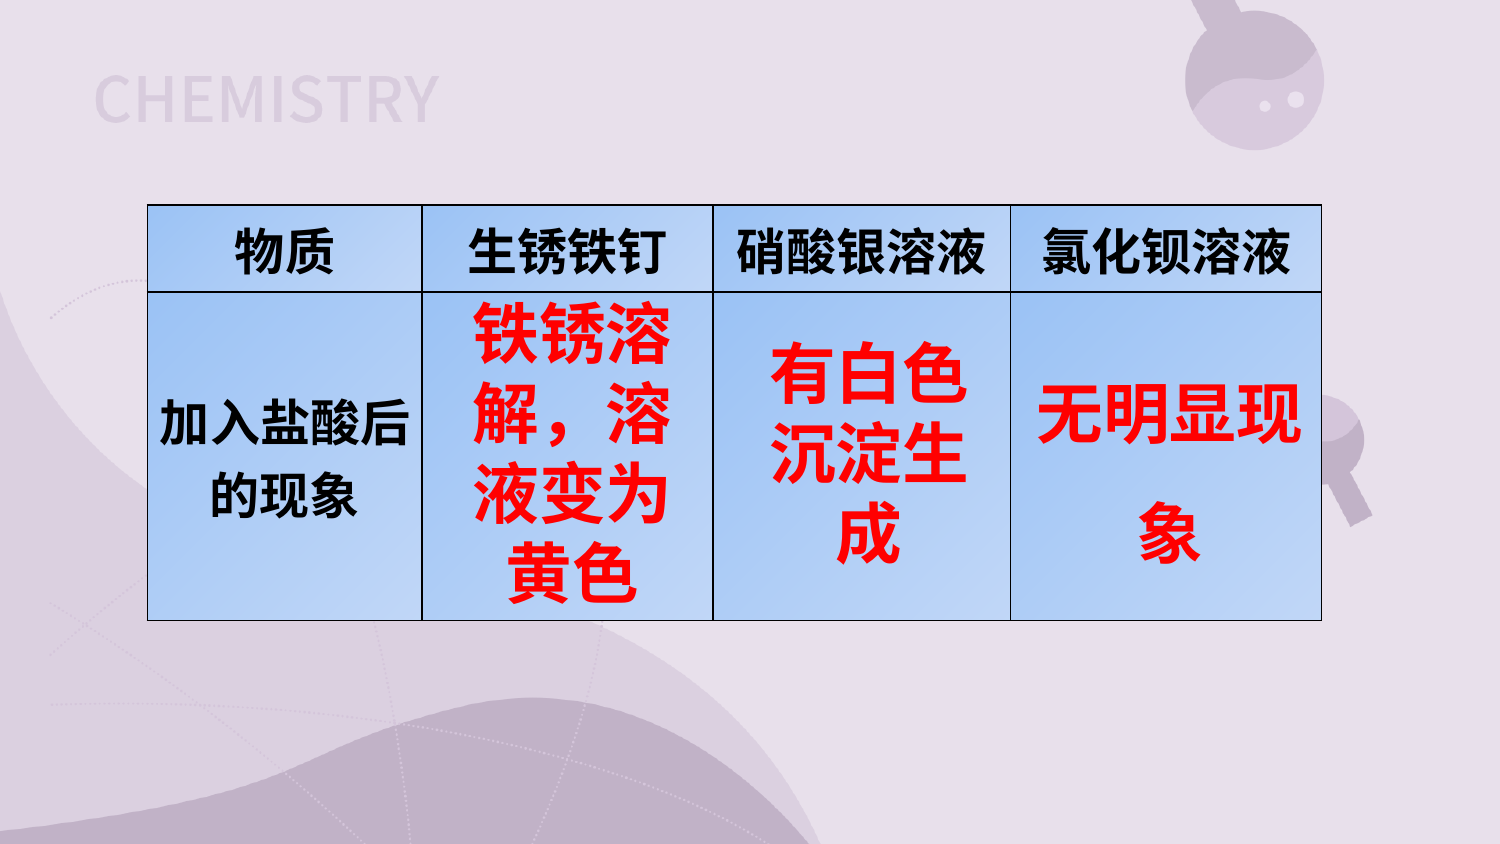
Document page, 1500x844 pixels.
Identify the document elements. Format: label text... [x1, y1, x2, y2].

table_cell [714, 293, 1010, 620]
table_header 氯化钡溶液 [1011, 206, 1321, 291]
table_header 硝酸银溶液 [714, 206, 1010, 291]
text_box 有白色沉淀生成 [734, 324, 1005, 579]
picture [0, 0, 1500, 844]
table_cell 加入盐酸后 的现象 [148, 293, 421, 620]
text_box 铁锈溶解，溶液变为黄色 [452, 284, 693, 619]
text_box 无明显现象 [1018, 324, 1322, 579]
table_header 物质 [148, 206, 421, 291]
table_cell [1011, 293, 1321, 620]
table_cell [423, 293, 712, 620]
table_header 生锈铁钉 [423, 206, 712, 291]
